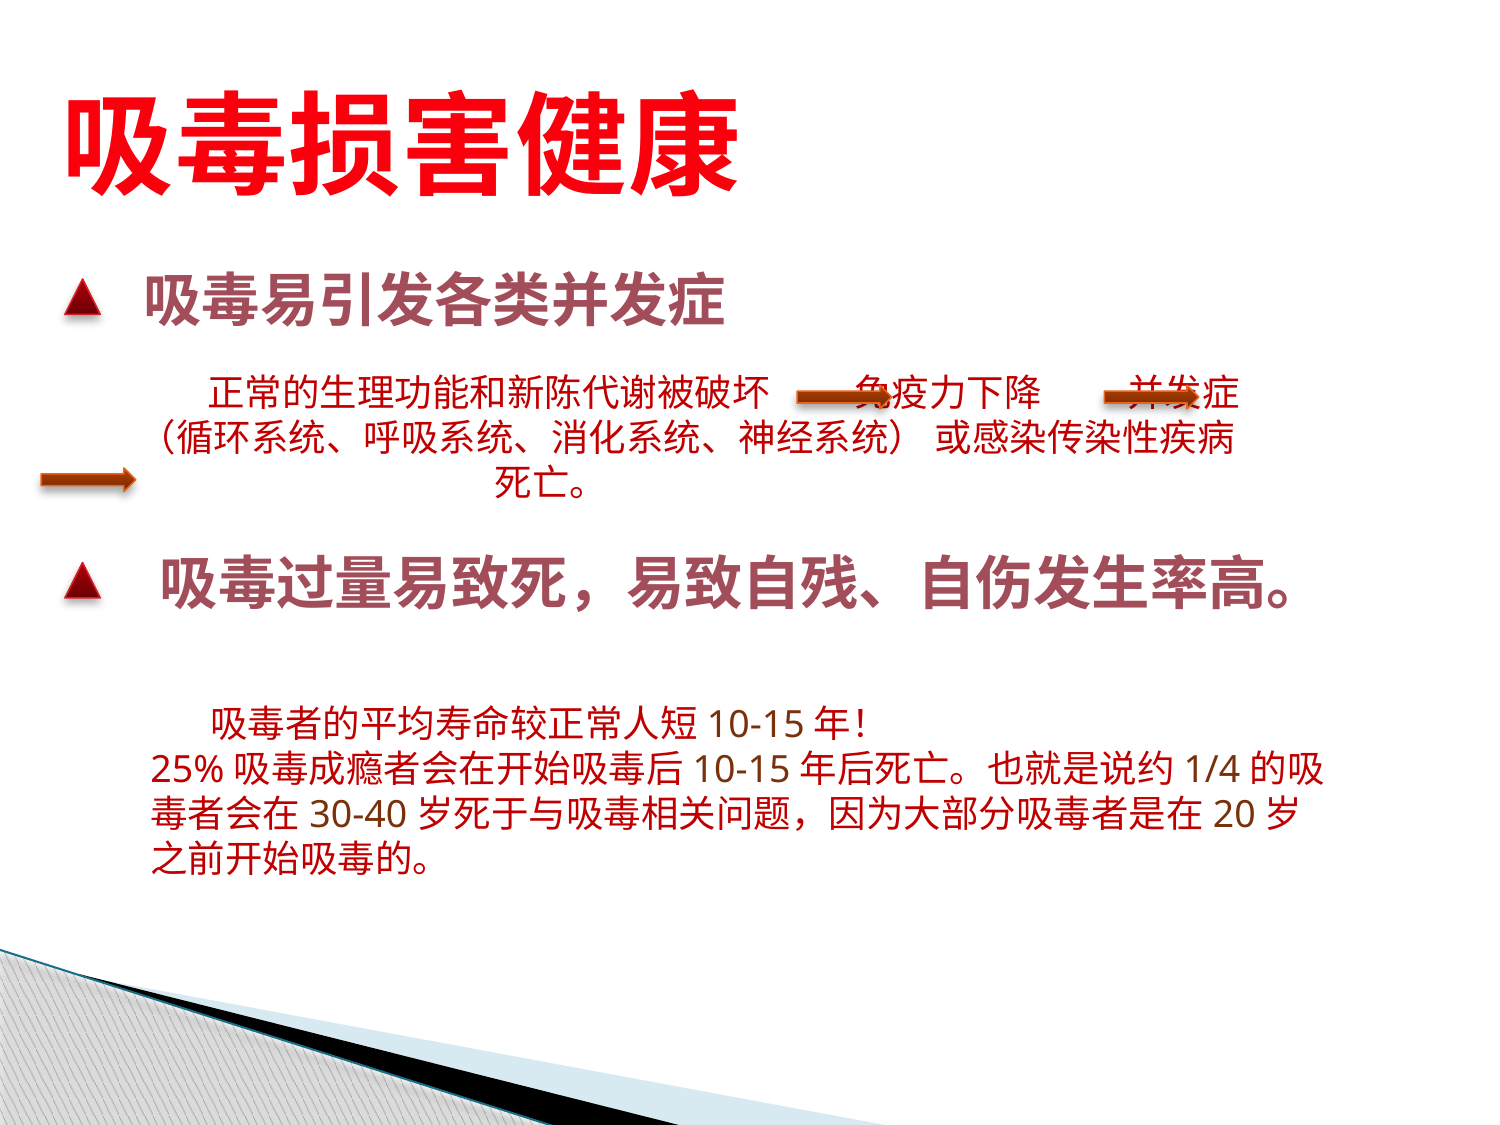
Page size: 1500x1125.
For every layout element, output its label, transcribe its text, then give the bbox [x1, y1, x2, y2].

text_box [64, 561, 101, 599]
text_box [40, 467, 137, 493]
text_box 吸毒者的平均寿命较正常人短10-15年！ 25%吸毒成瘾者会在开始吸毒后10-15年后死亡。也就是说约1/4的吸毒者会在30-40岁死于与吸毒相关问题，因为大部分吸毒者是在20岁之前开始吸毒的。 [135, 692, 1353, 888]
text_box 吸毒易引发各类并发症 [128, 255, 742, 341]
text_box 吸毒损害健康 [46, 66, 758, 217]
text_box 吸毒过量易致死，易致自残、自伤发生率高。 [144, 538, 1341, 624]
text_box [1103, 384, 1200, 410]
text_box [64, 278, 101, 316]
text_box 正常的生理功能和新陈代谢被破坏 免疫力下降 并发症（循环系统、呼吸系统、消化系统、神经系统） 或感染传染性疾病 死亡。 [123, 361, 1329, 512]
text_box [796, 384, 893, 410]
